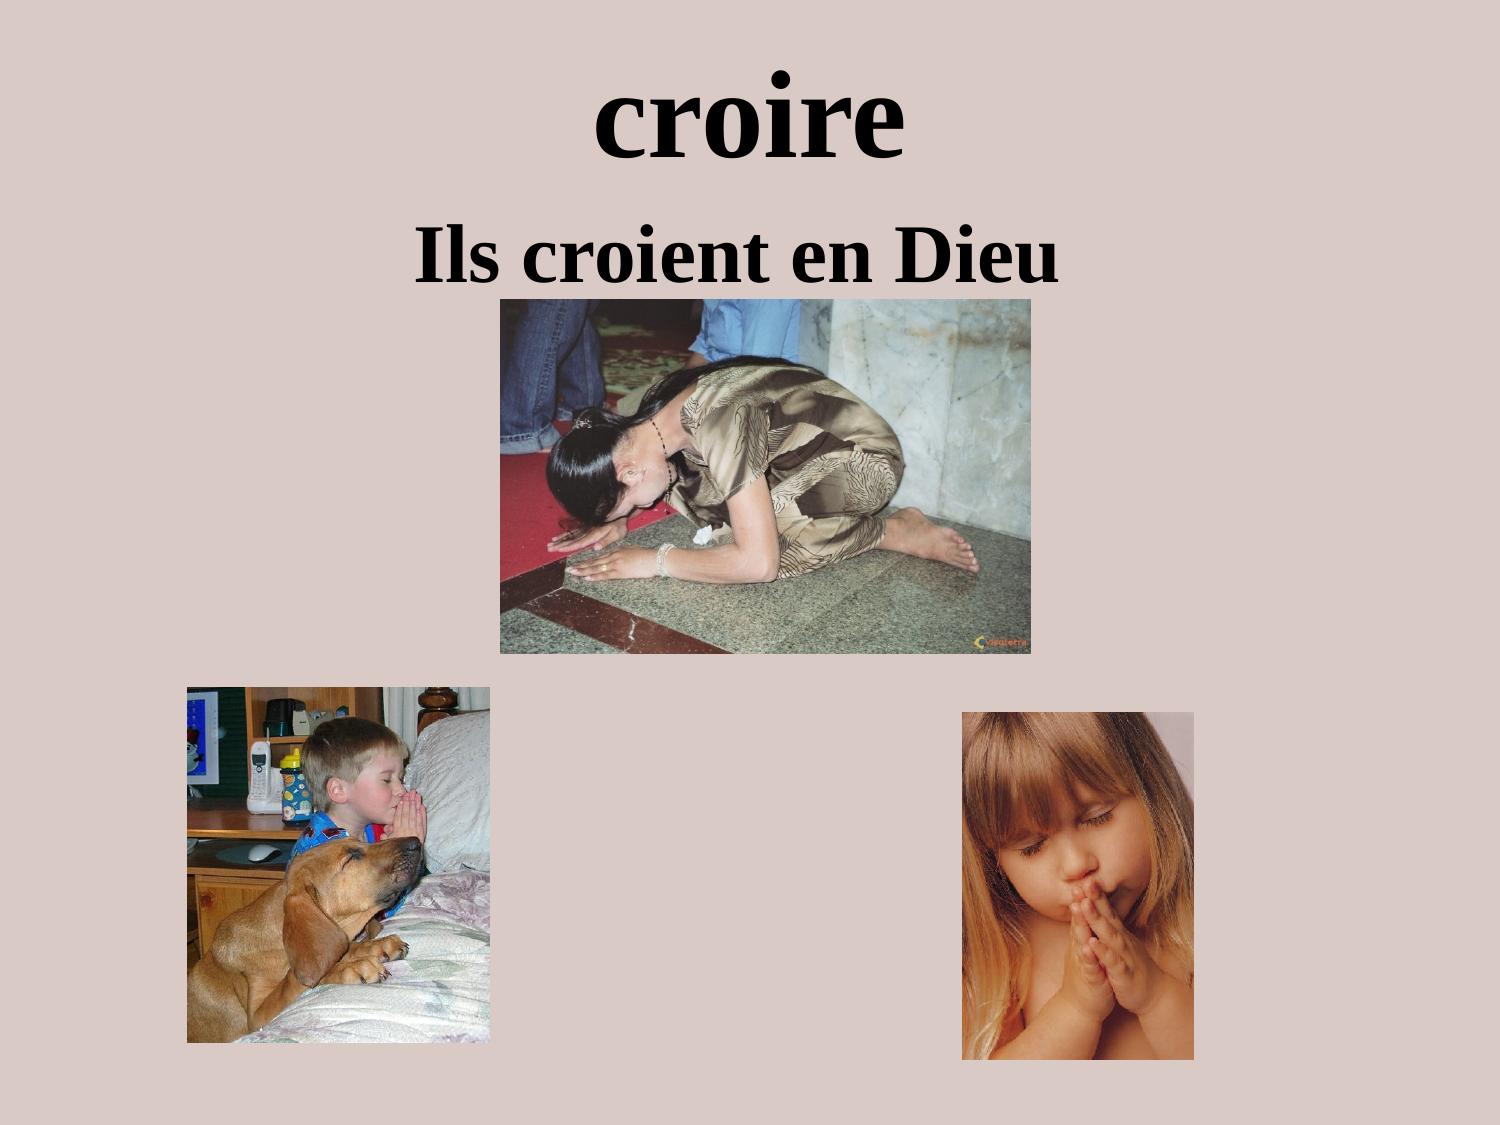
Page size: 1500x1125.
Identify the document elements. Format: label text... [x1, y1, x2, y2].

picture [962, 712, 1195, 1061]
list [499, 299, 1032, 654]
picture [187, 687, 490, 1043]
text_box croire Ils croient en Dieu [0, 24, 1500, 310]
